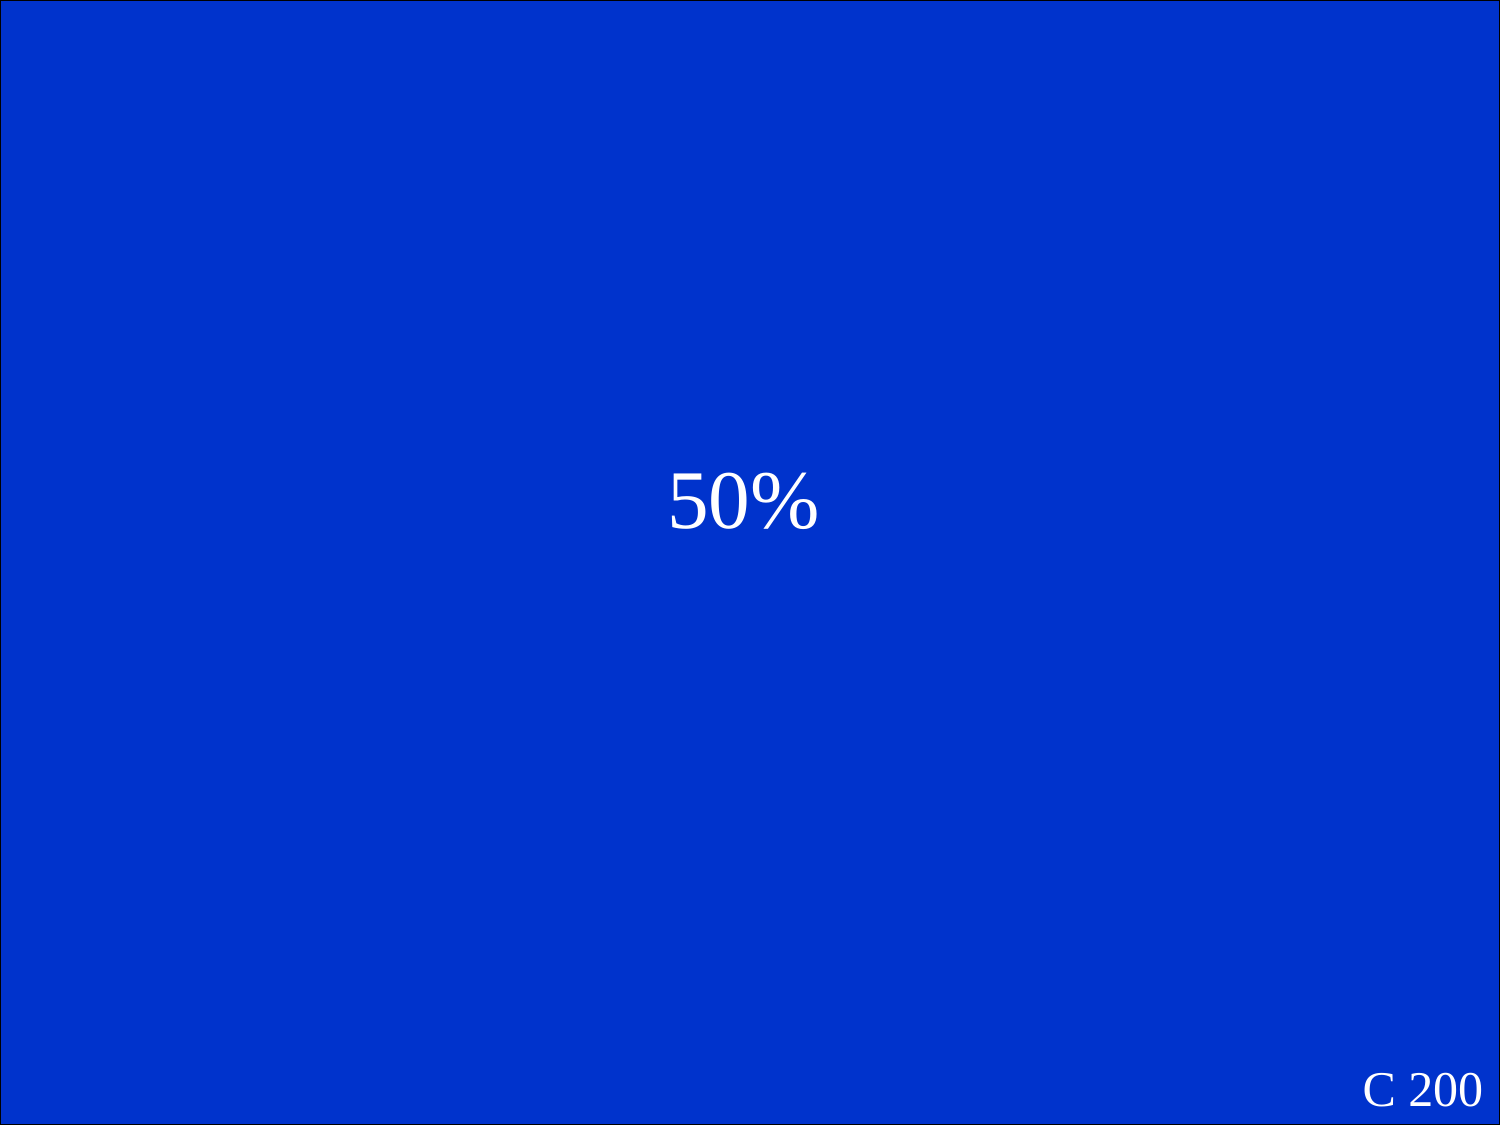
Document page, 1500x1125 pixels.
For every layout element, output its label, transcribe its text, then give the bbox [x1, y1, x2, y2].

text_box C 200 [1347, 1049, 1499, 1125]
text_box 50% [224, 437, 1263, 553]
text_box [0, 0, 1500, 1125]
